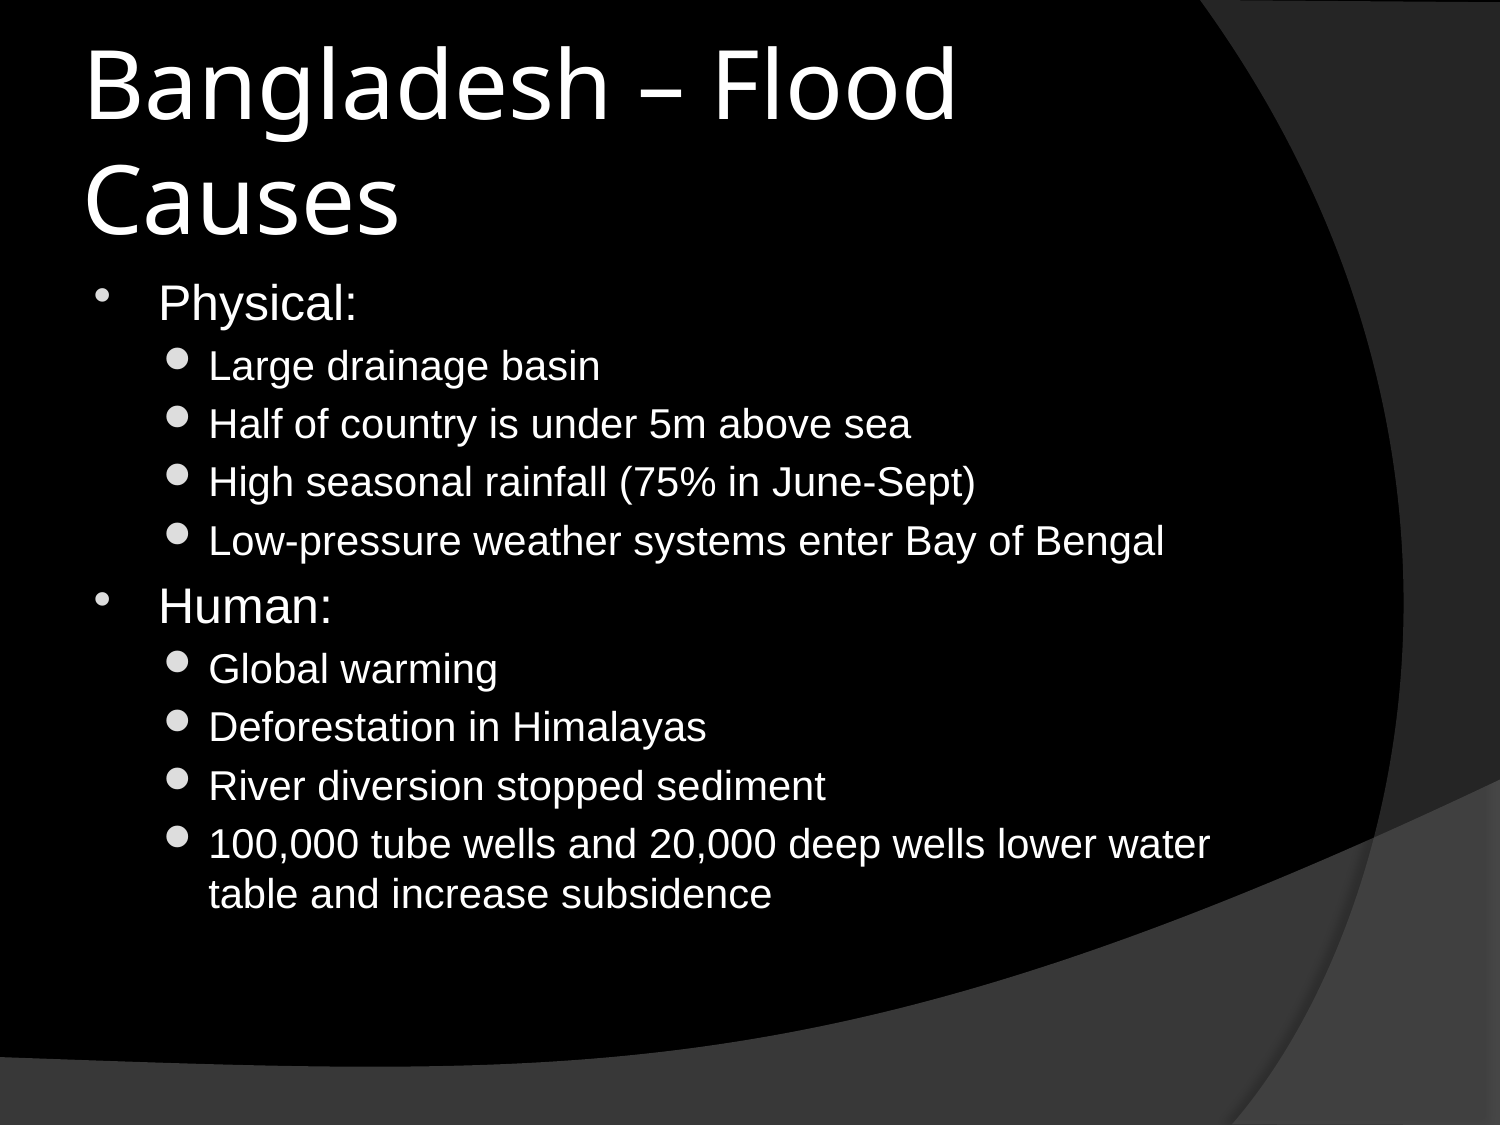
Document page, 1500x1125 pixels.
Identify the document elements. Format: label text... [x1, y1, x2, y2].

title Bangladesh – Flood Causes [75, 45, 1300, 233]
list Physical: Large drainage basin Half of country is under 5m above sea High seasonal rainfall (75% in June-Sept) Low-pressure weather systems enter Bay of Bengal Human: Global warming Deforestation in Himalayas River diversion stopped sediment 100,000 tube wells and 20,000 deep wells lower water table and increase subsidence [75, 262, 1300, 1005]
